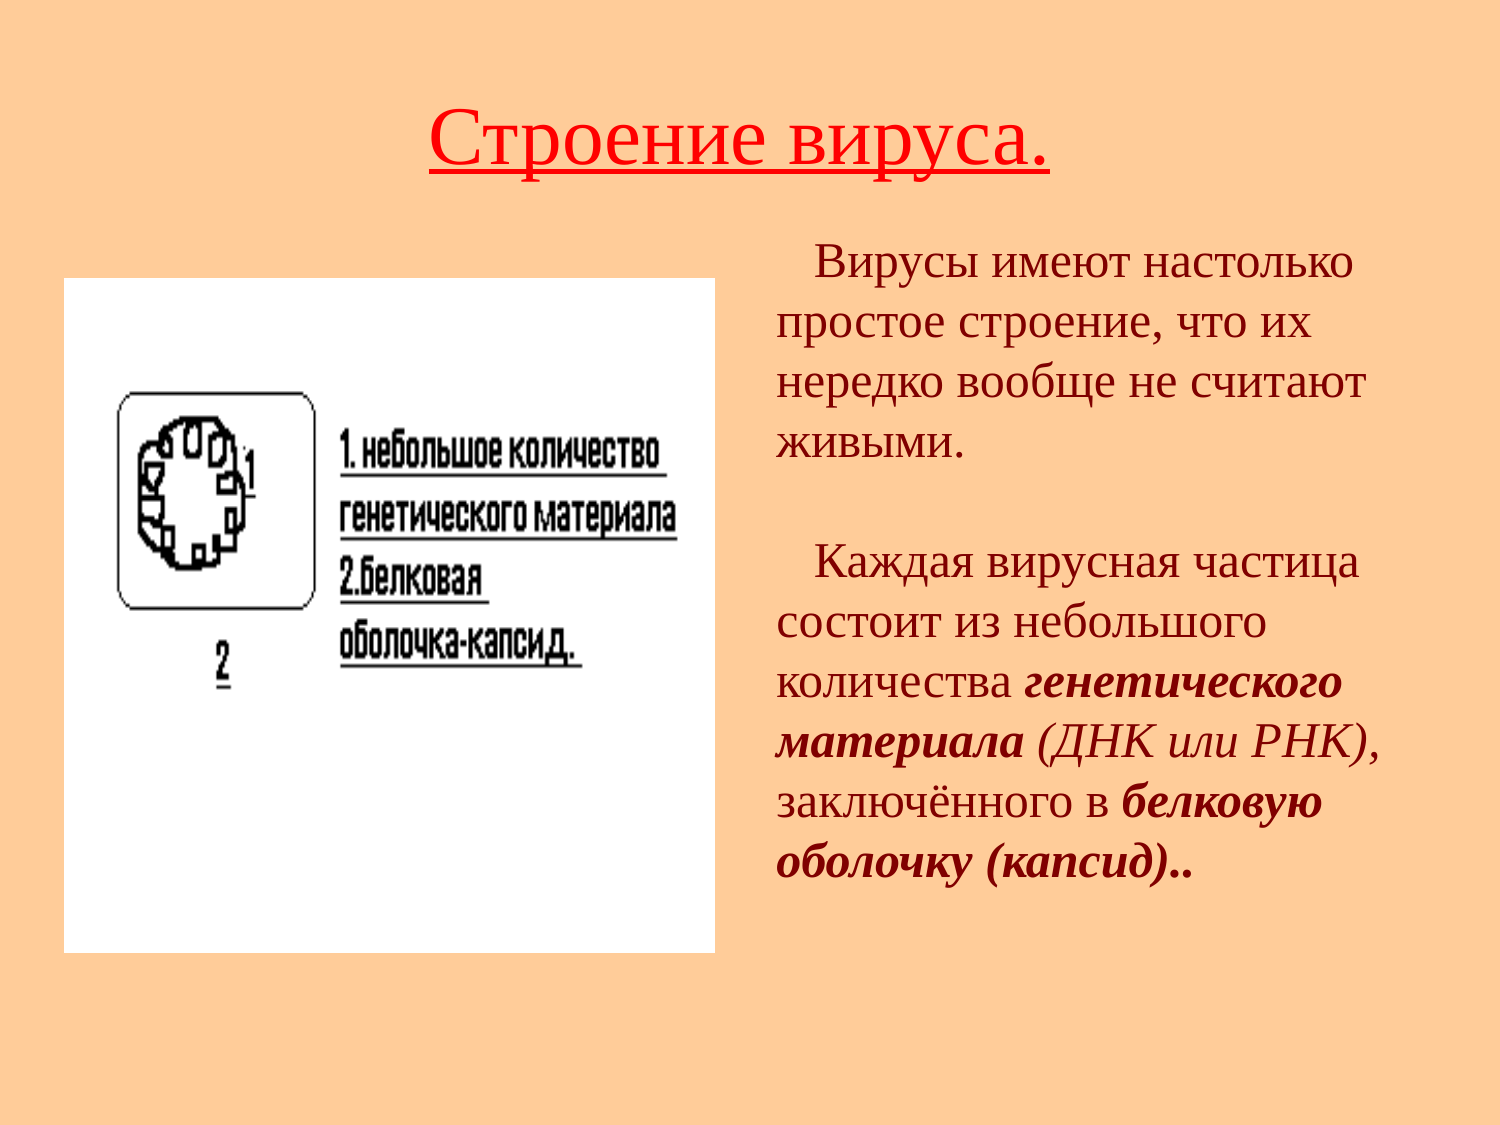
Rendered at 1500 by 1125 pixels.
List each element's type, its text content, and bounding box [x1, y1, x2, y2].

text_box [64, 278, 715, 953]
title Строение вируса. [112, 37, 1388, 226]
text_box Вирусы имеют настолько простое строение, что их нередко вообще не считают живыми. Каждая вирусная частица состоит из небольшого количества генетического материала (ДНК или РНК), заключённого в белковую оболочку (капсид).. [761, 219, 1438, 1015]
